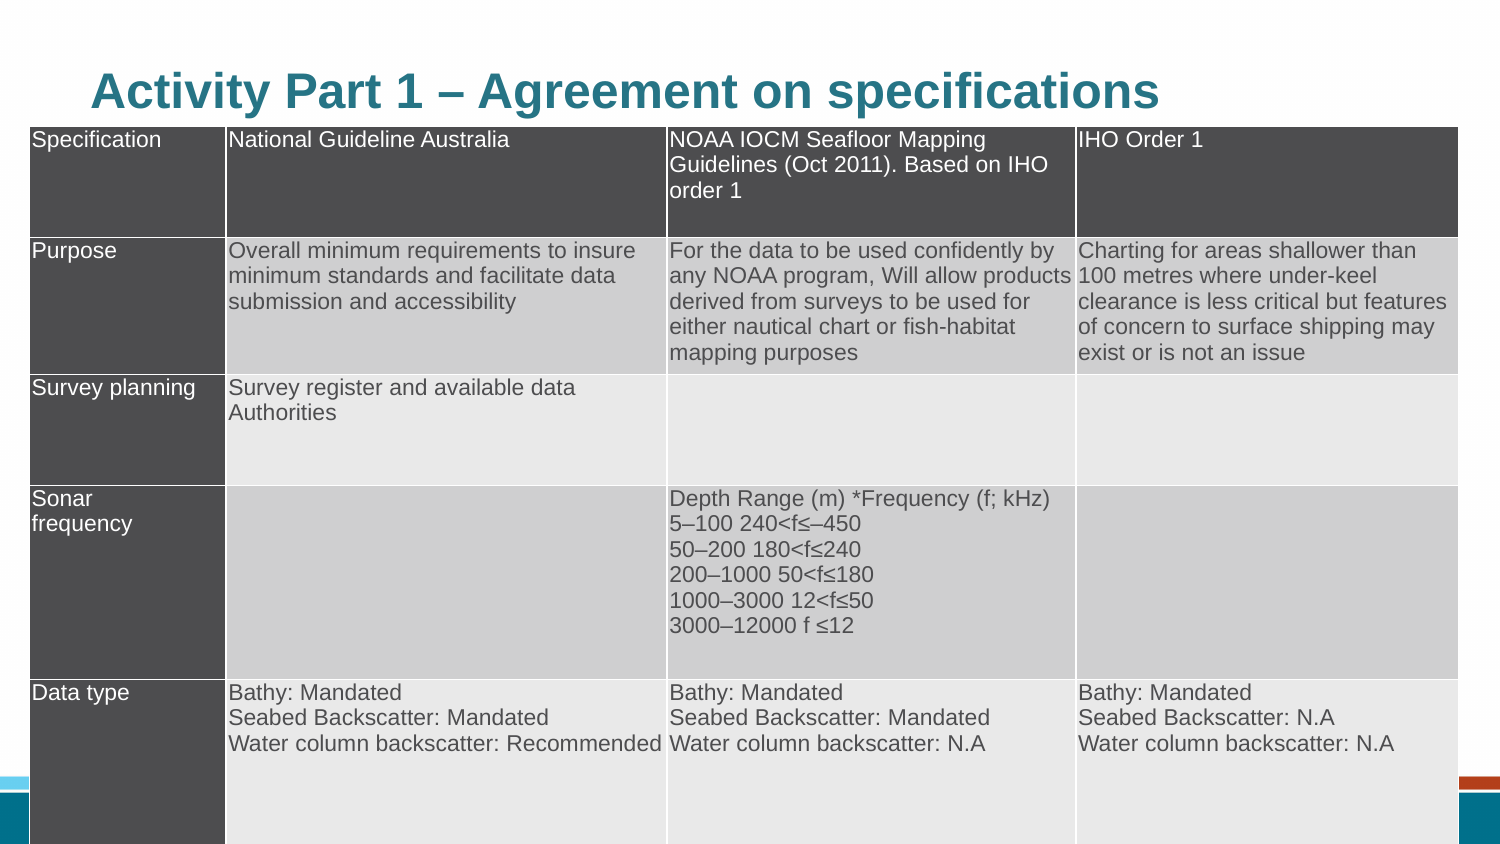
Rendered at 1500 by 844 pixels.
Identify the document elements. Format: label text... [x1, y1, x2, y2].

table_cell Overall minimum requirements to insure minimum standards and facilitate data submission and accessibility [227, 238, 666, 374]
table_cell [668, 375, 1075, 485]
picture [0, 0, 1500, 792]
table_cell Data type [30, 680, 225, 844]
table_cell Bathy: Mandated Seabed Backscatter: Mandated Water column backscatter: Recommended [227, 680, 666, 844]
table_cell Depth Range (m) *Frequency (f; kHz) 5–100 240<f≤–450 50–200 180<f≤240 200–1000 50<f≤180 1000–3000 12<f≤50 3000–12000 f ≤12 [668, 486, 1075, 679]
table_cell [1077, 486, 1458, 679]
table_cell [227, 486, 666, 679]
table_cell Survey planning [30, 375, 225, 485]
table_cell Purpose [30, 238, 225, 374]
table_header IHO Order 1 [1077, 127, 1458, 237]
table_header National Guideline Australia [227, 127, 666, 237]
table_cell Survey register and available data Authorities [227, 375, 666, 485]
table_cell Bathy: Mandated Seabed Backscatter: N.A Water column backscatter: N.A [1077, 680, 1458, 844]
table_cell Bathy: Mandated Seabed Backscatter: Mandated Water column backscatter: N.A [668, 680, 1075, 844]
table_header NOAA IOCM Seafloor Mapping Guidelines (Oct 2011). Based on IHO order 1 [668, 127, 1075, 237]
table_cell Sonar frequency [30, 486, 225, 679]
table_cell For the data to be used confidently by any NOAA program, Will allow products derived from surveys to be used for either nautical chart or fish-habitat mapping purposes [668, 238, 1075, 374]
table_header Specification [30, 127, 225, 237]
table_cell [1077, 375, 1458, 485]
table_cell Charting for areas shallower than 100 metres where under-keel clearance is less critical but features of concern to surface shipping may exist or is not an issue [1077, 238, 1458, 374]
title Activity Part 1 – Agreement on specifications [75, 51, 1425, 126]
